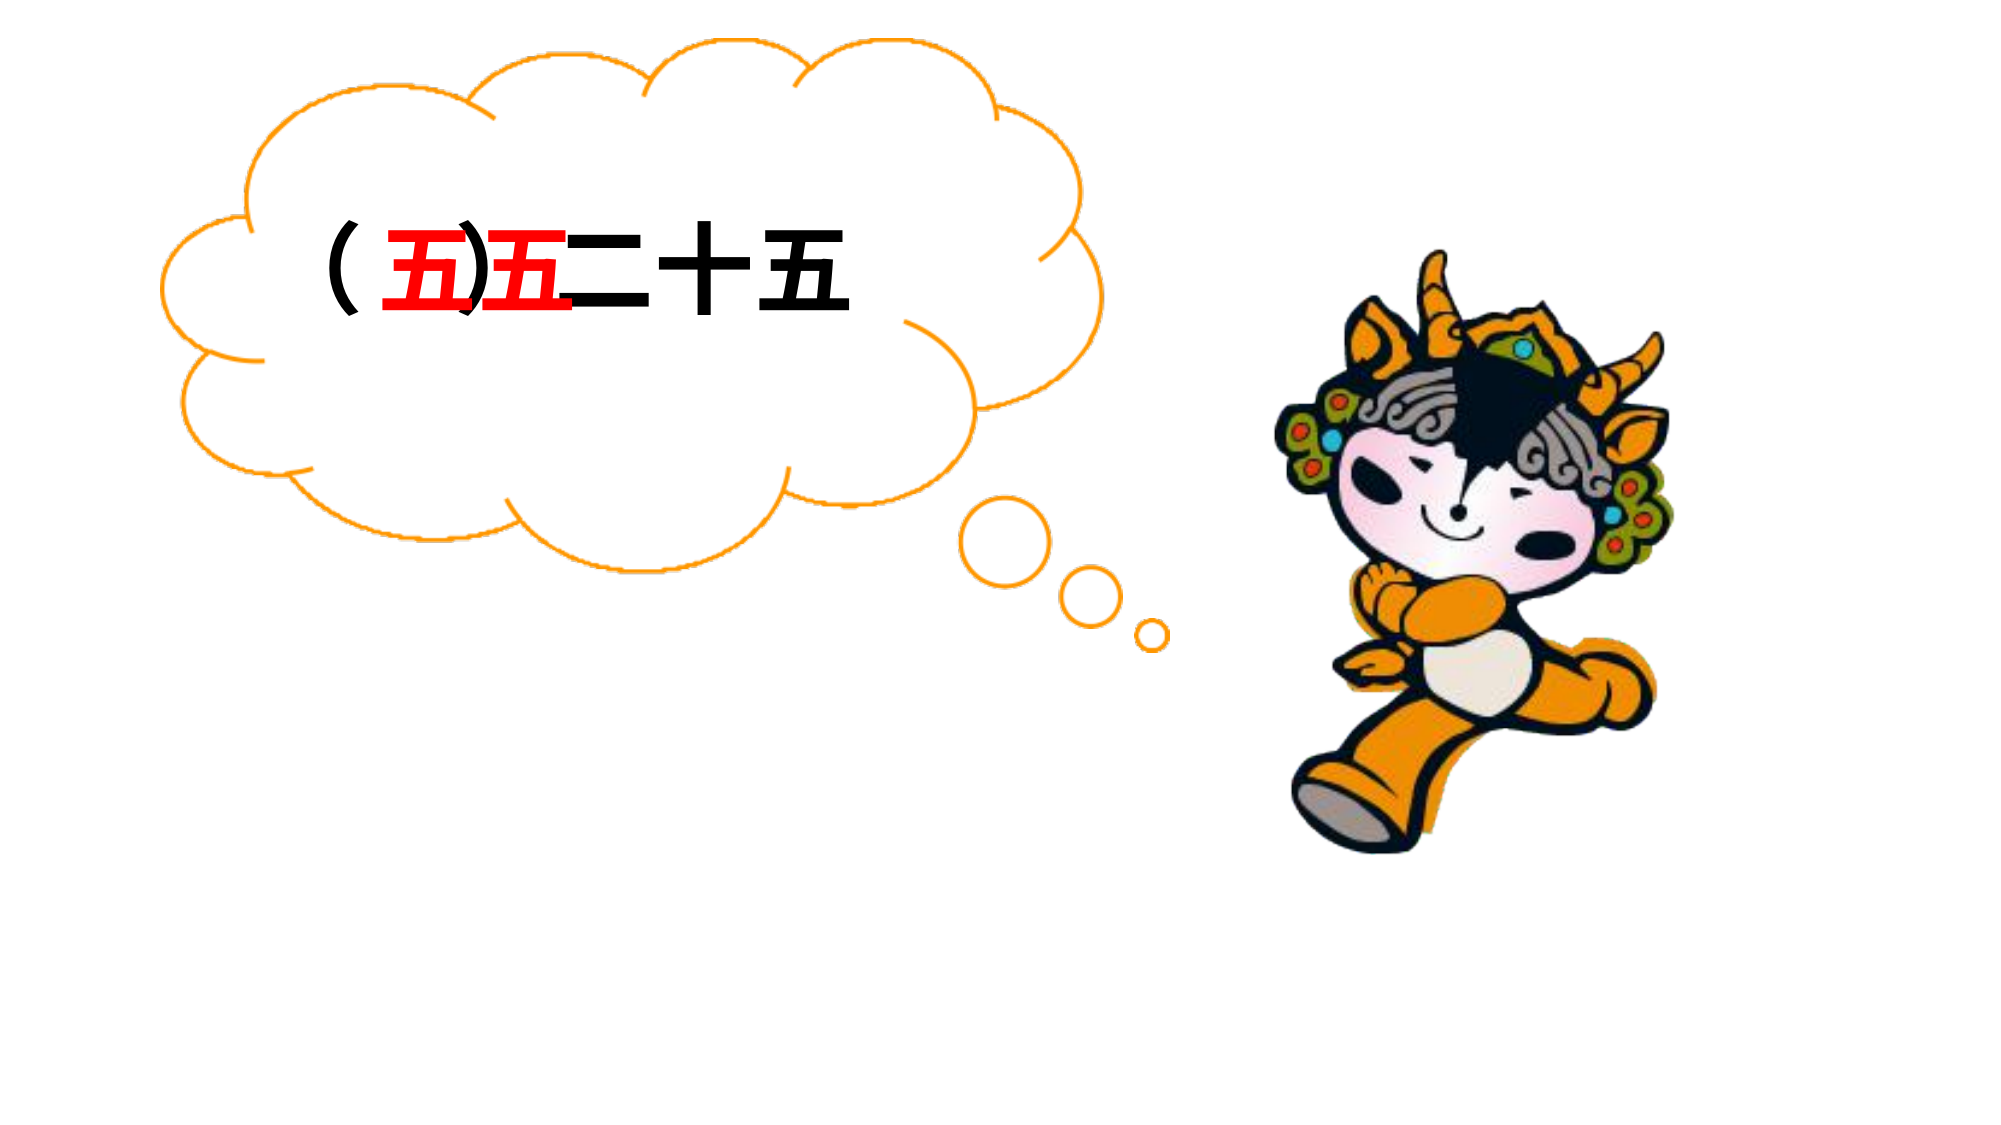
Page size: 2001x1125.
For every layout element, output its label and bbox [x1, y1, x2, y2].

picture [160, 37, 1124, 629]
picture [1134, 245, 1781, 862]
